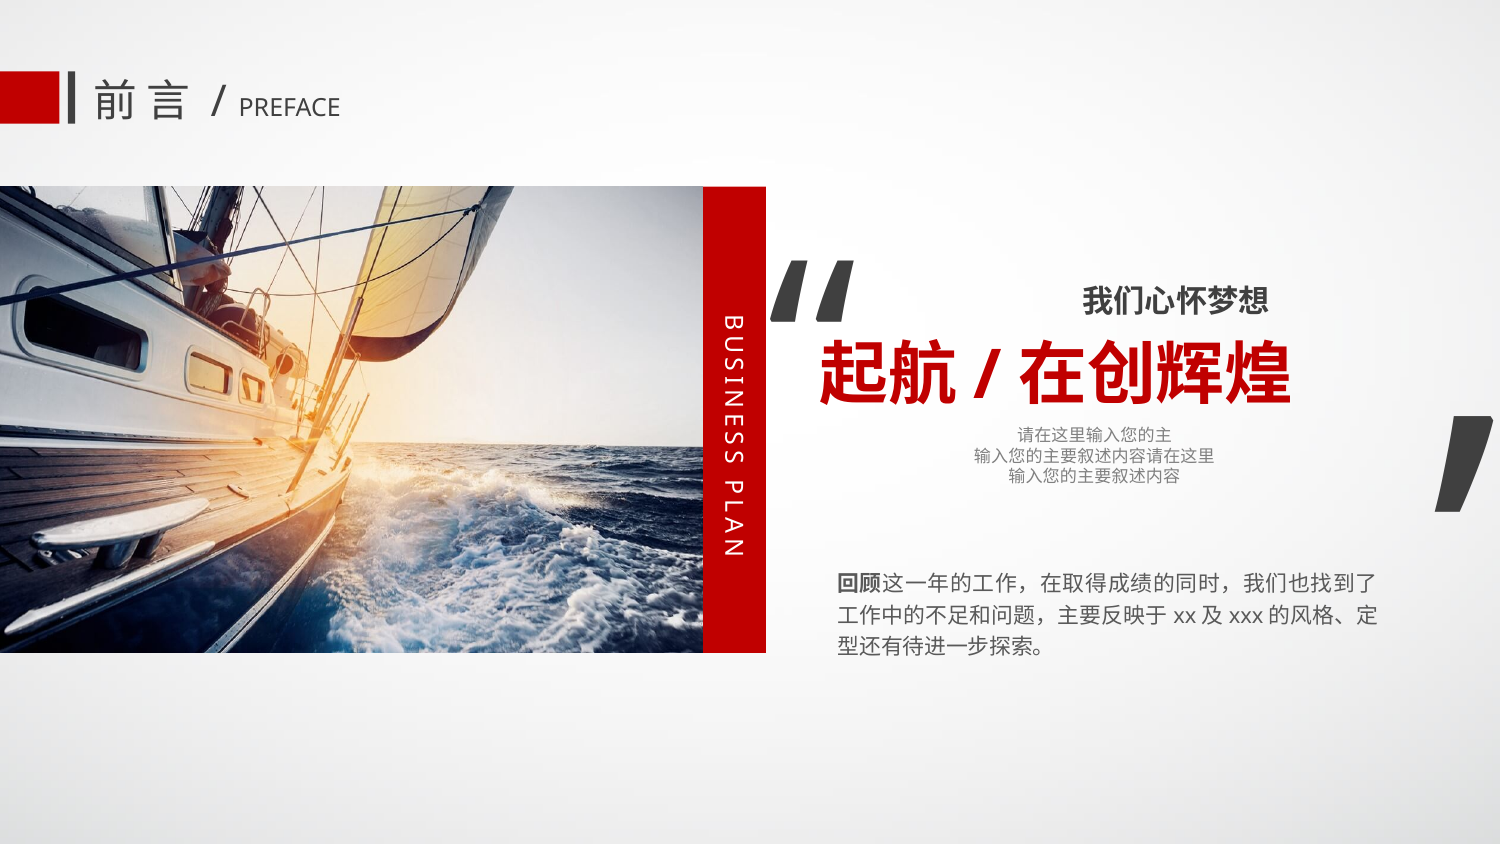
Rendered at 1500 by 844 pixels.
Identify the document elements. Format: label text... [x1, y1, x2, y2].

text_box 回顾这一年的工作，在取得成绩的同时，我们也找到了工作中的不足和问题，主要反映于xx及xxx的风格、定型还有待进一步探索。 [822, 531, 1394, 667]
text_box 请在这里输入您的主 输入您的主要叙述内容请在这里输入您的主要叙述内容 [955, 416, 1234, 494]
text_box [0, 185, 701, 655]
picture [0, 0, 1500, 844]
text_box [0, 70, 442, 124]
text_box [701, 185, 768, 655]
text_box “ [753, 182, 873, 497]
text_box 起航/在创辉煌 [873, 322, 1309, 420]
text_box BUSINESS PLAN [712, 299, 758, 573]
text_box ” [1415, 297, 1500, 781]
text_box 我们心怀梦想 [1067, 273, 1285, 327]
